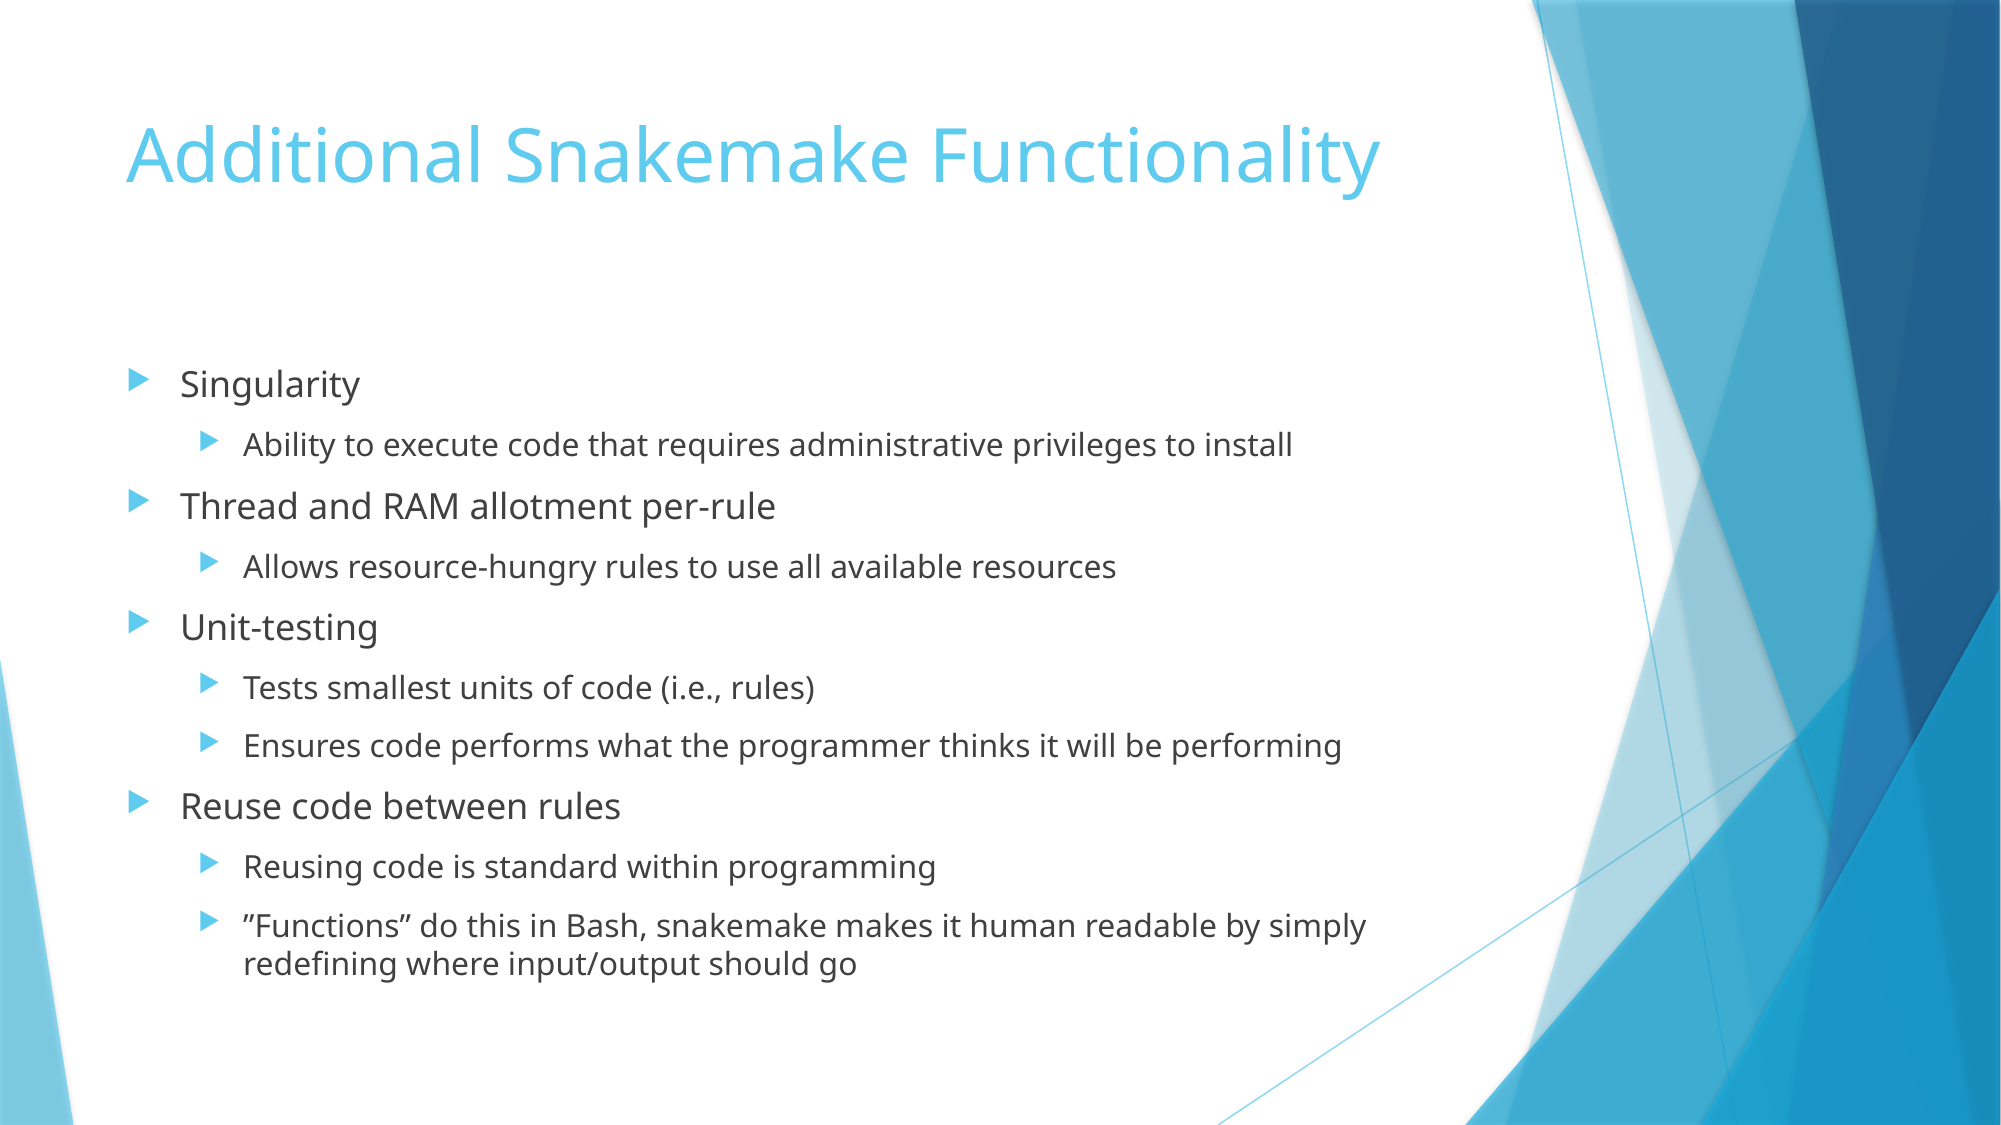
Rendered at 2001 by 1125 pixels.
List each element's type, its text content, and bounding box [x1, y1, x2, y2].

title Additional Snakemake Functionality [111, 99, 1522, 317]
list Singularity Ability to execute code that requires administrative privileges to install Thread and RAM allotment per-rule Allows resource-hungry rules to use all available resources Unit-testing Tests smallest units of code (i.e., rules) Ensures code performs what the programmer thinks it will be performing Reuse code between rules Reusing code is standard within programming ”Functions” do this in Bash, snakemake makes it human readable by simply redefining where input/output should go [111, 354, 1522, 992]
